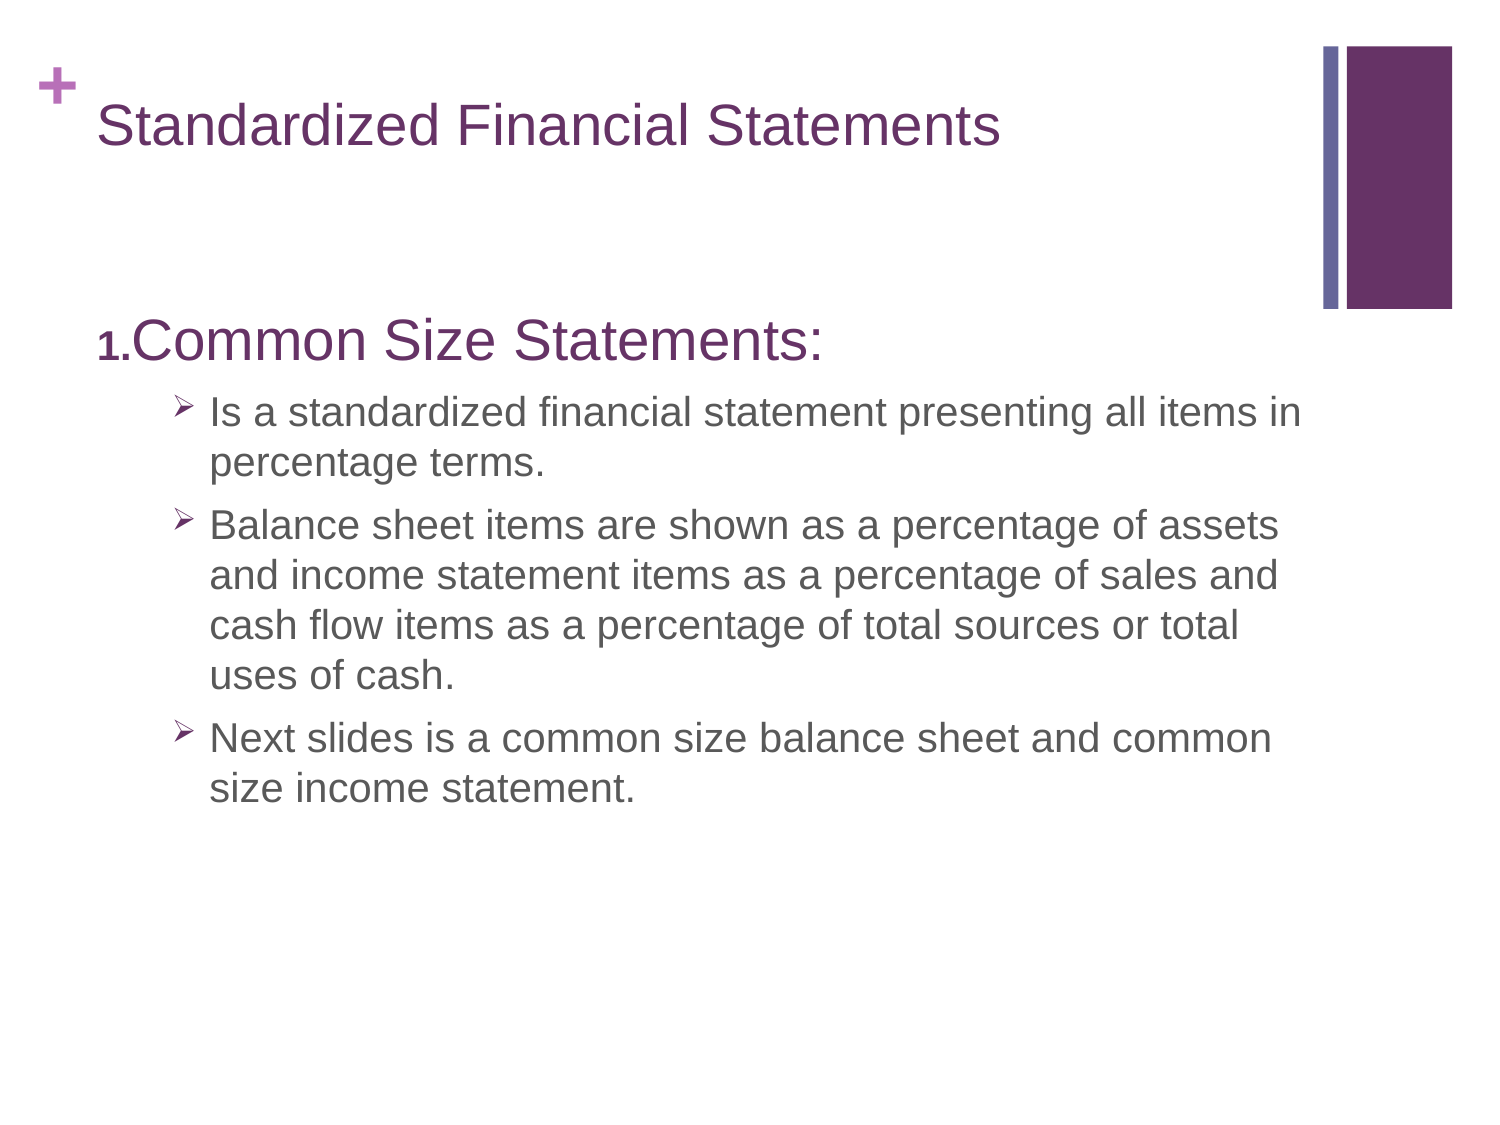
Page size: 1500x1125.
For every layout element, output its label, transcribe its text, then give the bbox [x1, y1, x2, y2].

title Standardized Financial Statements [81, 79, 1322, 209]
list 1.Common Size Statements: Is a standardized financial statement presenting all items in percentage terms. Balance sheet items are shown as a percentage of assets and income statement items as a percentage of sales and cash flow items as a percentage of total sources or total uses of cash. Next slides is a common size balance sheet and common size income statement. [81, 294, 1322, 1005]
